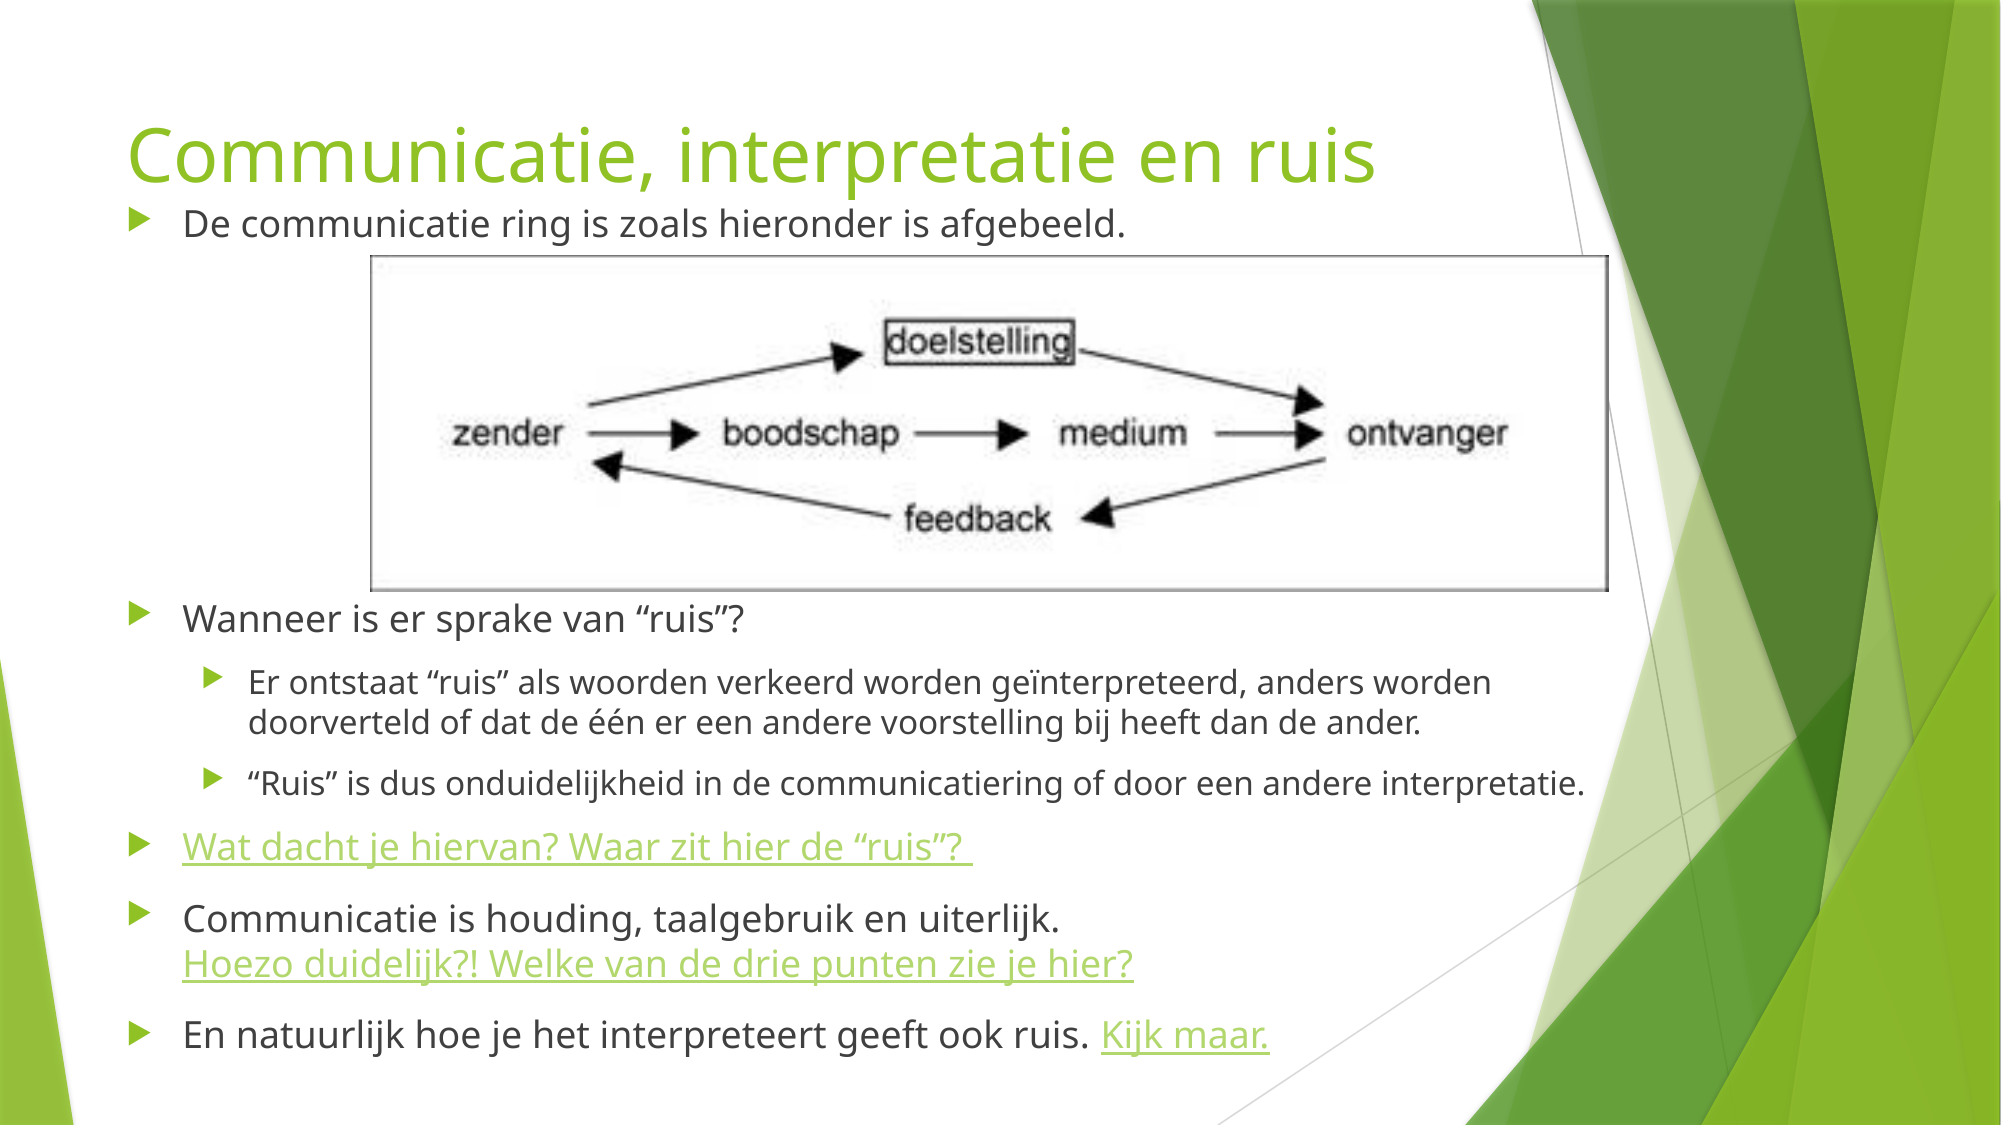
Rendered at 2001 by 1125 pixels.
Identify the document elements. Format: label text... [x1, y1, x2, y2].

picture [369, 255, 1610, 593]
title Communicatie, interpretatie en ruis [111, 99, 1522, 192]
list De communicatie ring is zoals hieronder is afgebeeld. Wanneer is er sprake van “ruis”? Er ontstaat “ruis” als woorden verkeerd worden geïnterpreteerd, anders worden doorverteld of dat de één er een andere voorstelling bij heeft dan de ander. “Ruis” is dus onduidelijkheid in de communicatiering of door een andere interpretatie. Wat dacht je hiervan? Waar zit hier de “ruis”? Communicatie is houding, taalgebruik en uiterlijk. Hoezo duidelijk?! Welke van de drie punten zie je hier? En natuurlijk hoe je het interpreteert geeft ook ruis. Kijk maar. [111, 192, 1609, 1069]
